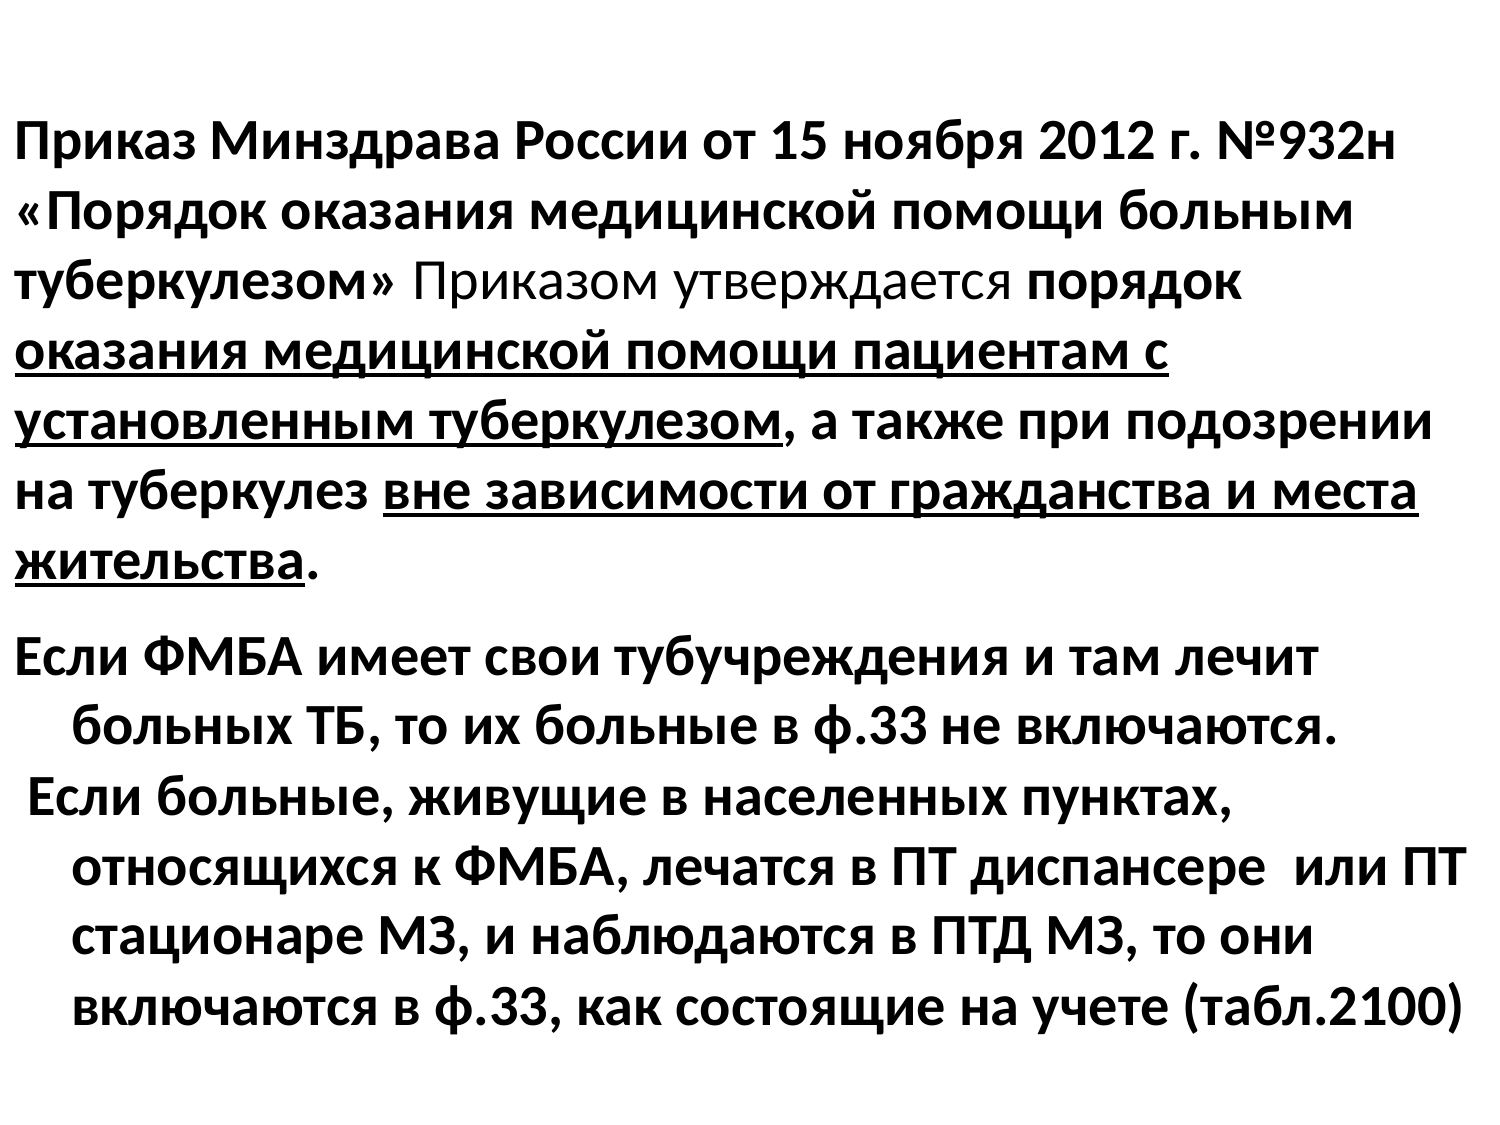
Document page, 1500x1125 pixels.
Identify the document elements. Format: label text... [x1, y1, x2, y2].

text_box Если ФМБА имеет свои тубучреждения и там лечит больных ТБ, то их больные в ф.33 не включаются. Если больные, живущие в населенных пунктах, относящихся к ФМБА, лечатся в ПТ диспансере или ПТ стационаре МЗ, и наблюдаются в ПТД МЗ, то они включаются в ф.33, как состоящие на учете (табл.2100) [0, 609, 1500, 1114]
text_box Приказ Минздрава России от 15 ноября 2012 г. №932н «Порядок оказания медицинской помощи больным туберкулезом» Приказом утверждается порядок оказания медицинской помощи пациентам с установленным туберкулезом, а также при подозрении на туберкулез вне зависимости от гражданства и места жительства. [0, 93, 1500, 599]
